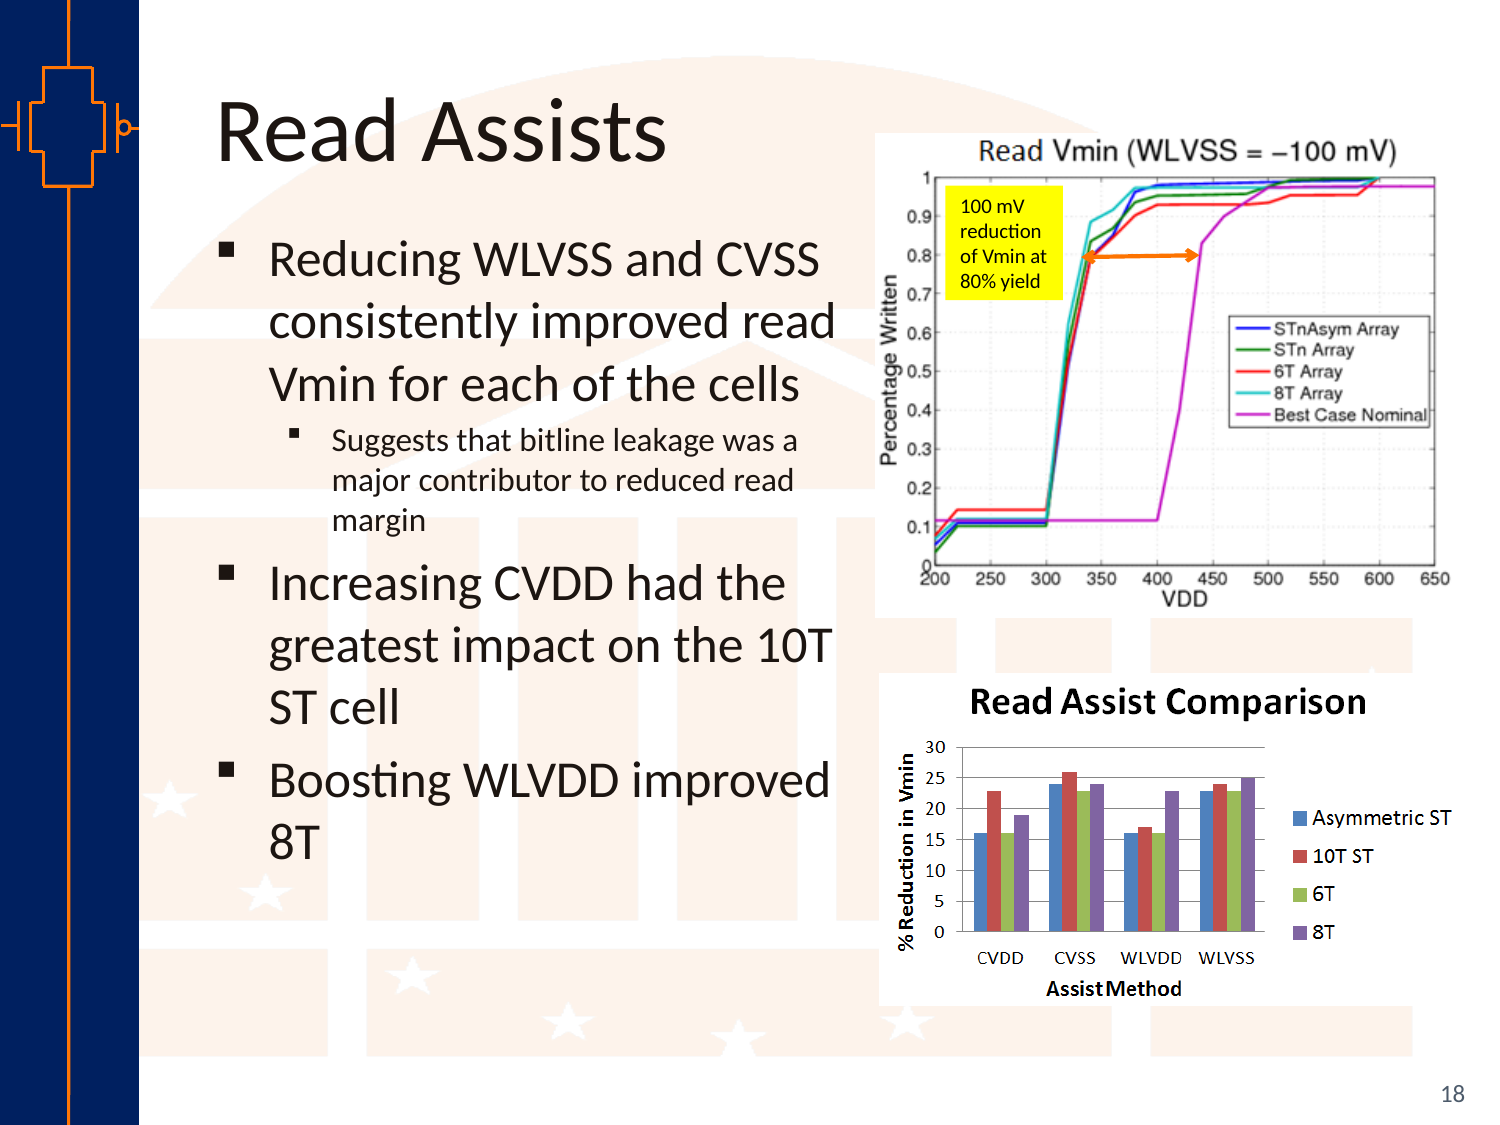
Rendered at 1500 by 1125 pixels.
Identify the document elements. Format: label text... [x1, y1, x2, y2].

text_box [1080, 254, 1200, 258]
title Read Assists [200, 0, 1388, 188]
list Reducing WLVSS and CVSS consistently improved read Vmin for each of the cells Suggests that bitline leakage was a major contributor to reduced read margin Increasing CVDD had the greatest impact on the 10T ST cell Boosting WLVDD improved 8T [199, 217, 857, 938]
slide_number 18 [1425, 1062, 1488, 1123]
picture [878, 672, 1456, 1006]
picture [875, 132, 1462, 618]
